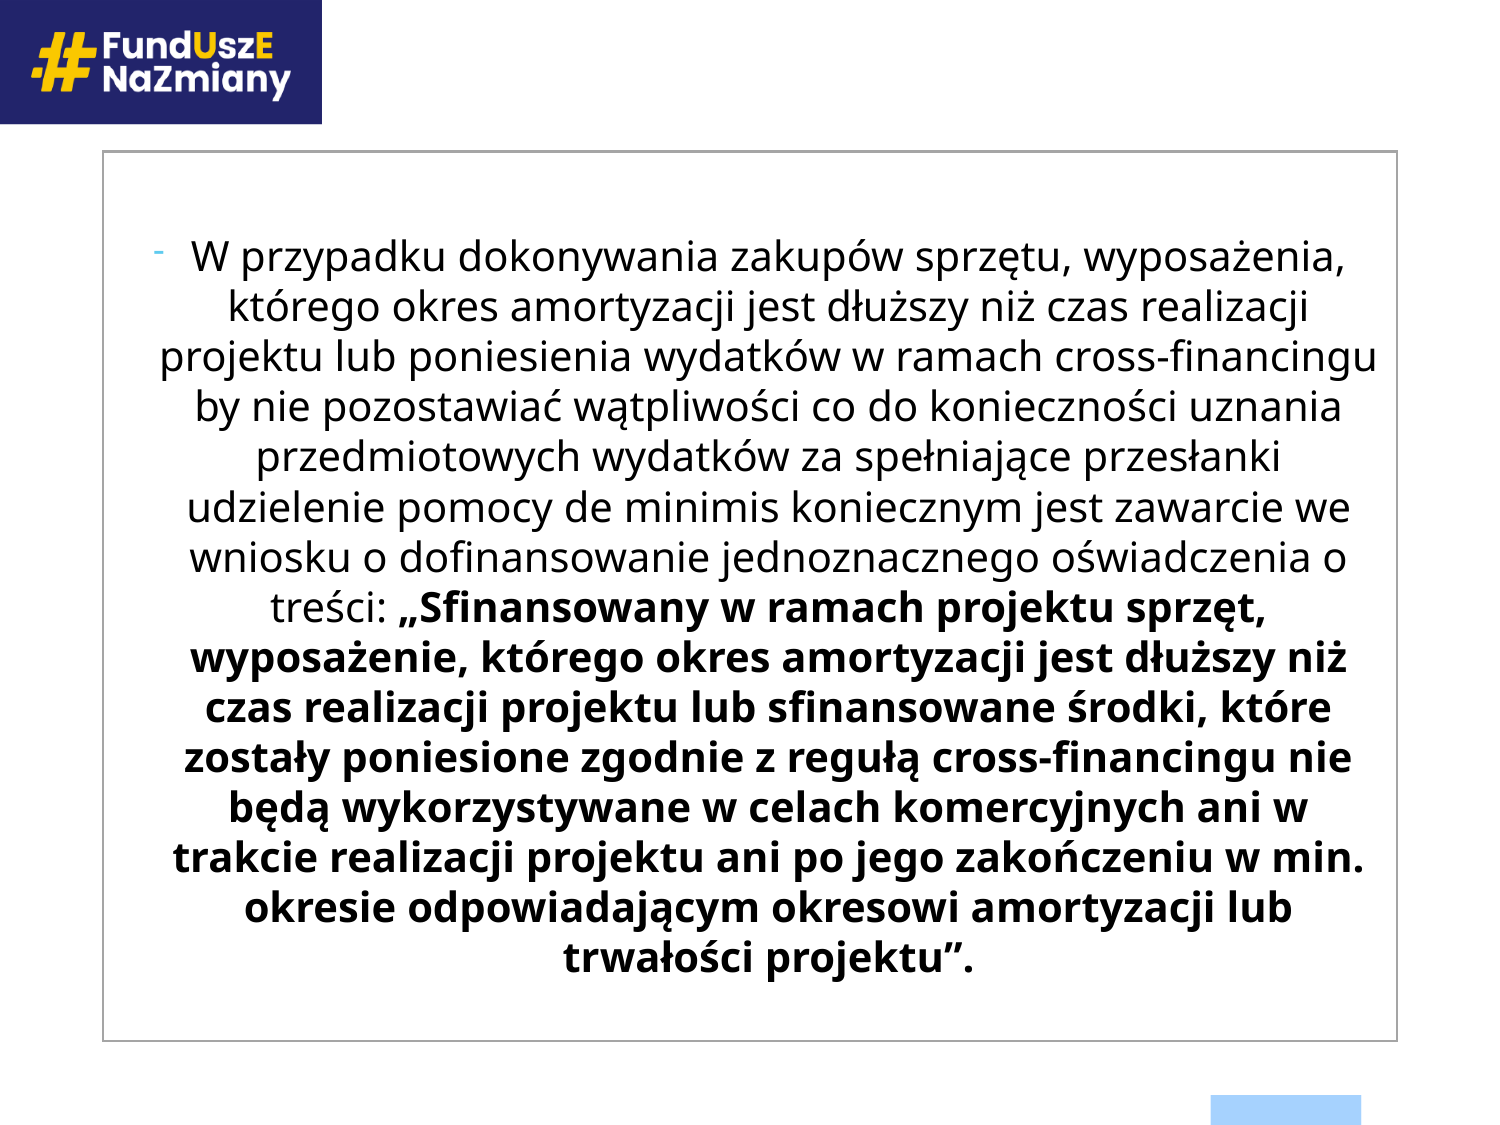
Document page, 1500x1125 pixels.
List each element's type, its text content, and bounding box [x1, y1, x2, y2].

list W przypadku dokonywania zakupów sprzętu, wyposażenia, którego okres amortyzacji jest dłuższy niż czas realizacji projektu lub poniesienia wydatków w ramach cross-financingu by nie pozostawiać wątpliwości co do konieczności uznania przedmiotowych wydatków za spełniające przesłanki udzielenie pomocy de minimis koniecznym jest zawarcie we wniosku o dofinansowanie jednoznacznego oświadczenia o treści: „Sfinansowany w ramach projektu sprzęt, wyposażenie, którego okres amortyzacji jest dłuższy niż czas realizacji projektu lub sfinansowane środki, które zostały poniesione zgodnie z regułą cross-financingu nie będą wykorzystywane w celach komercyjnych ani w trakcie realizacji projektu ani po jego zakończeniu w min. okresie odpowiadającym okresowi amortyzacji lub trwałości projektu”. [102, 150, 1398, 1042]
picture [0, 0, 1500, 1125]
